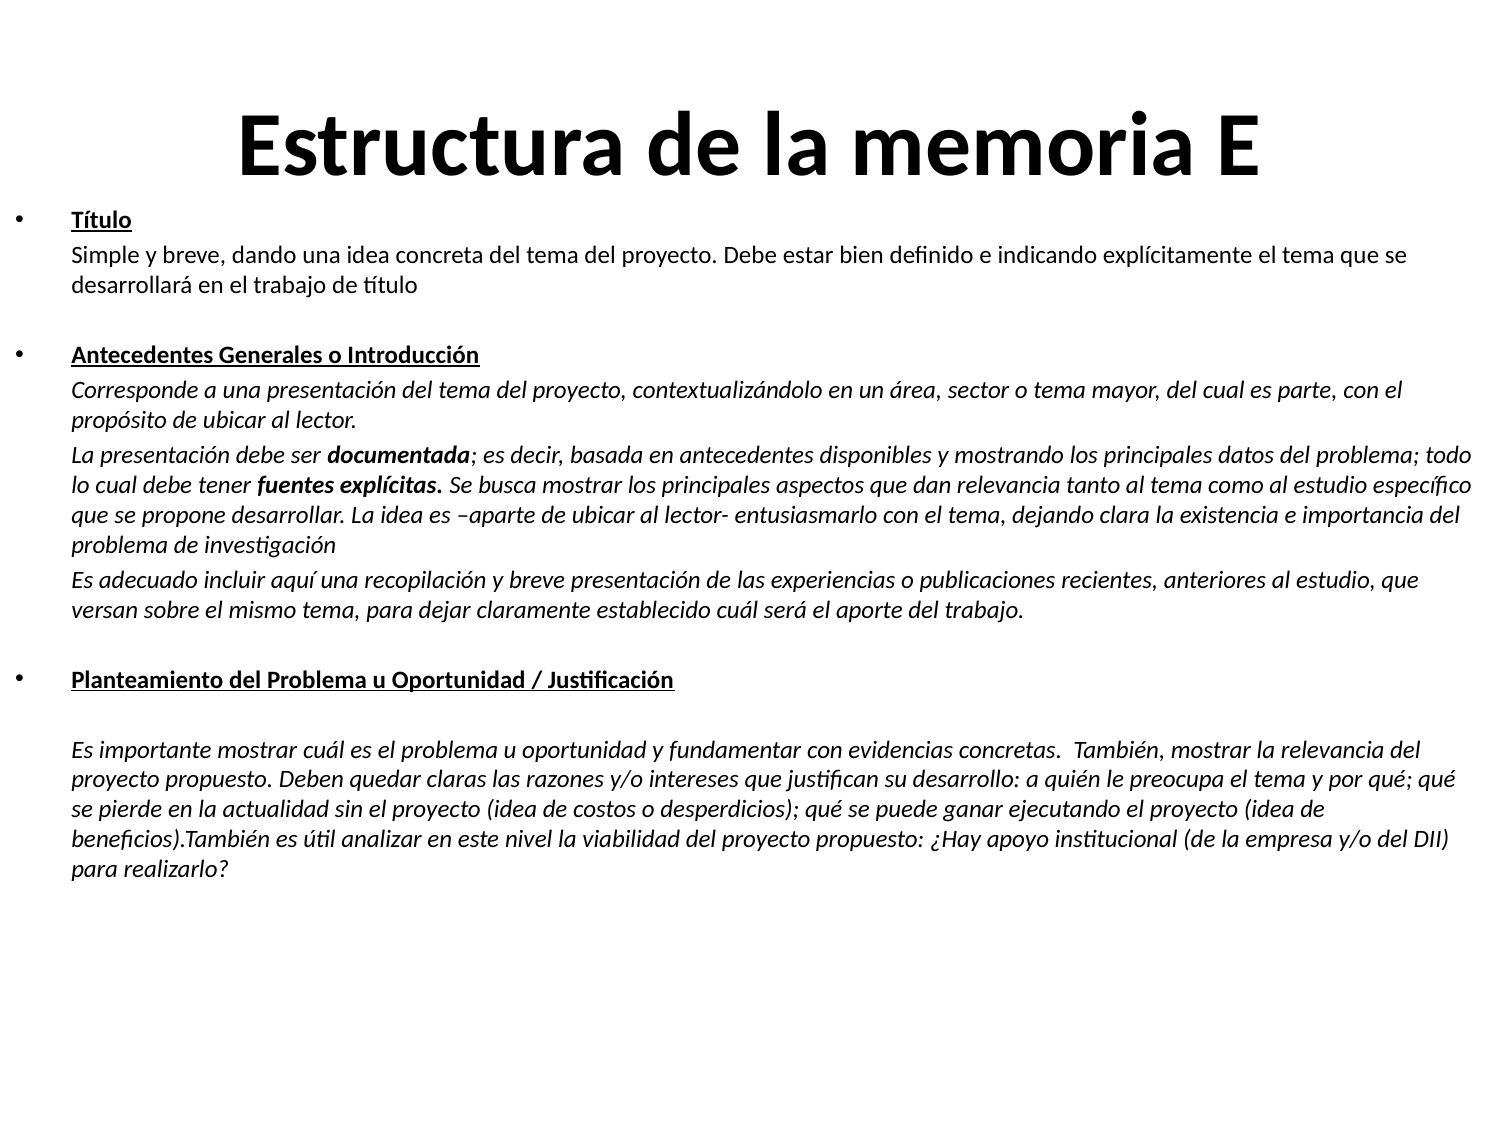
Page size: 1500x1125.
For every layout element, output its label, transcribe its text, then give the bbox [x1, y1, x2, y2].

title Estructura de la memoria E [75, 45, 1425, 196]
list Título Simple y breve, dando una idea concreta del tema del proyecto. Debe estar bien definido e indicando explícitamente el tema que se desarrollará en el trabajo de título Antecedentes Generales o Introducción Corresponde a una presentación del tema del proyecto, contextualizándolo en un área, sector o tema mayor, del cual es parte, con el propósito de ubicar al lector. La presentación debe ser documentada; es decir, basada en antecedentes disponibles y mostrando los principales datos del problema; todo lo cual debe tener fuentes explícitas. Se busca mostrar los principales aspectos que dan relevancia tanto al tema como al estudio específico que se propone desarrollar. La idea es –aparte de ubicar al lector- entusiasmarlo con el tema, dejando clara la existencia e importancia del problema de investigación Es adecuado incluir aquí una recopilación y breve presentación de las experiencias o publicaciones recientes, anteriores al estudio, que versan sobre el mismo tema, para dejar claramente establecido cuál será el aporte del trabajo. Planteamiento del Problema u Oportunidad / Justificación Es importante mostrar cuál es el problema u oportunidad y fundamentar con evidencias concretas. También, mostrar la relevancia del proyecto propuesto. Deben quedar claras las razones y/o intereses que justifican su desarrollo: a quién le preocupa el tema y por qué; qué se pierde en la actualidad sin el proyecto (idea de costos o desperdicios); qué se puede ganar ejecutando el proyecto (idea de beneficios).También es útil analizar en este nivel la viabilidad del proyecto propuesto: ¿Hay apoyo institucional (de la empresa y/o del DII) para realizarlo? [0, 196, 1500, 1125]
